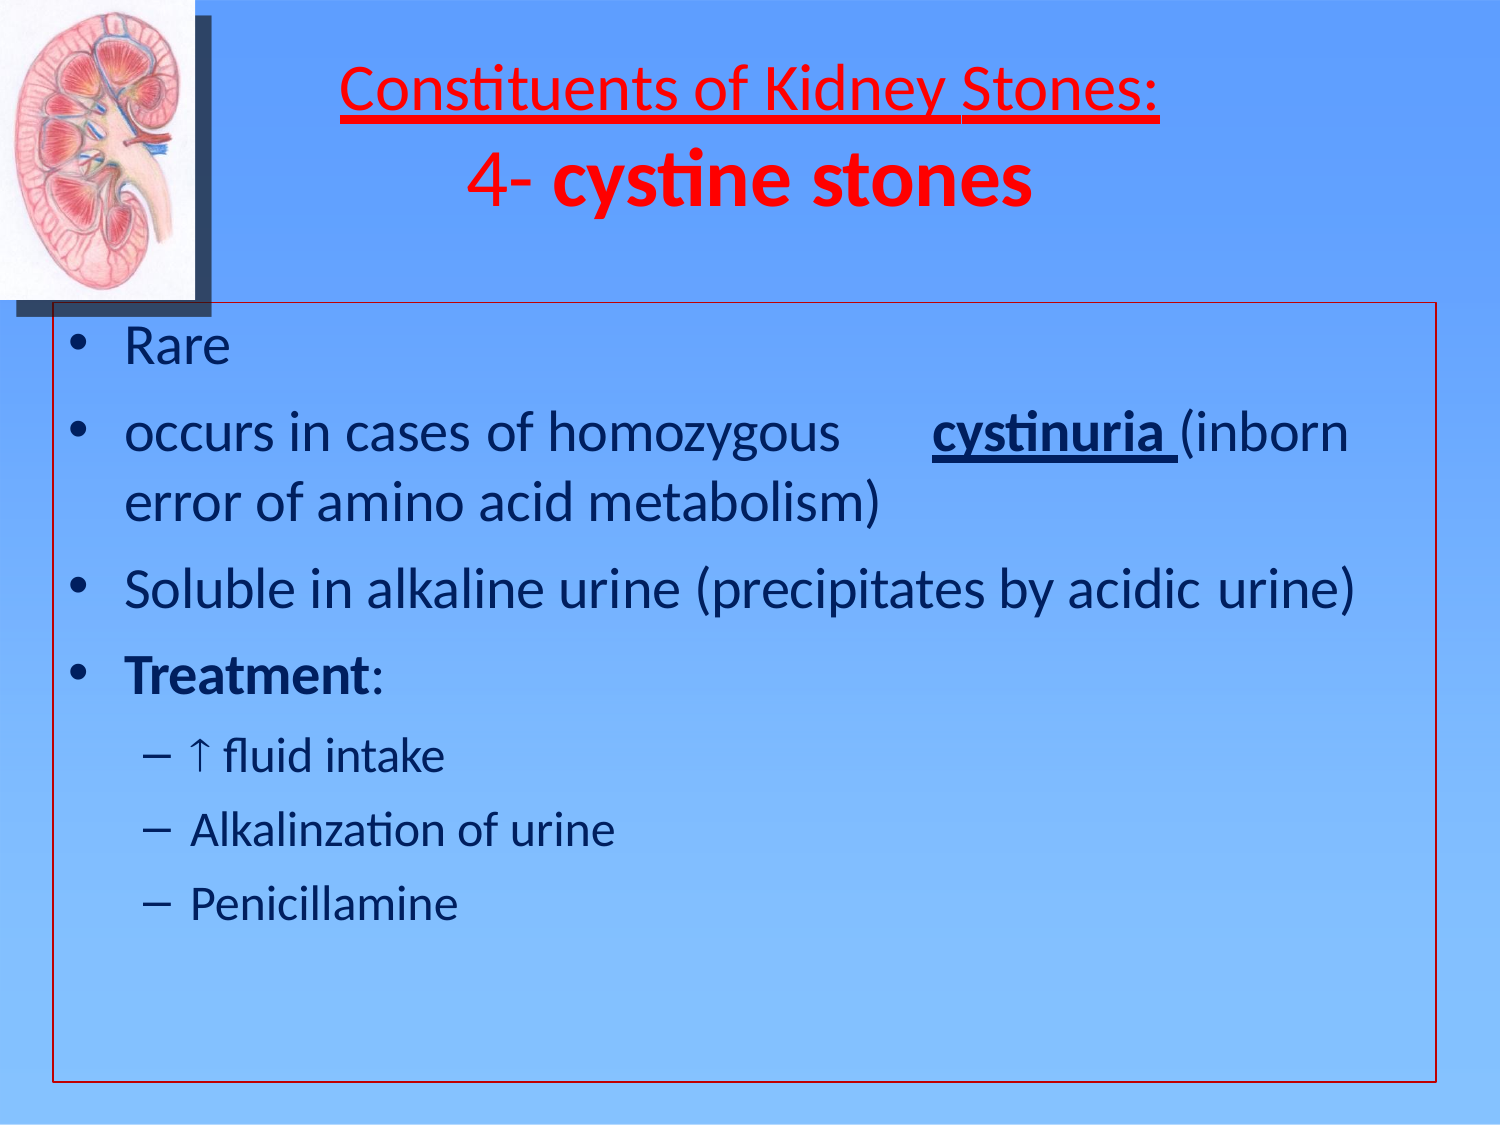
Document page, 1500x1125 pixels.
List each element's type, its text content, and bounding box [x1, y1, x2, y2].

text_box [16, 15, 212, 317]
text_box [0, 0, 196, 300]
text_box Rare occurs in cases of homozygous cystinuria (inborn error of amino acid metabolism) Soluble in alkaline urine (precipitates by acidic urine) Treatment:  fluid intake Alkalinzation of urine Penicillamine [66, 306, 1371, 931]
title Constituents of Kidney Stones: 4- cystine stones [212, 33, 1380, 233]
text_box [53, 302, 1436, 1083]
picture [0, 0, 1500, 1125]
